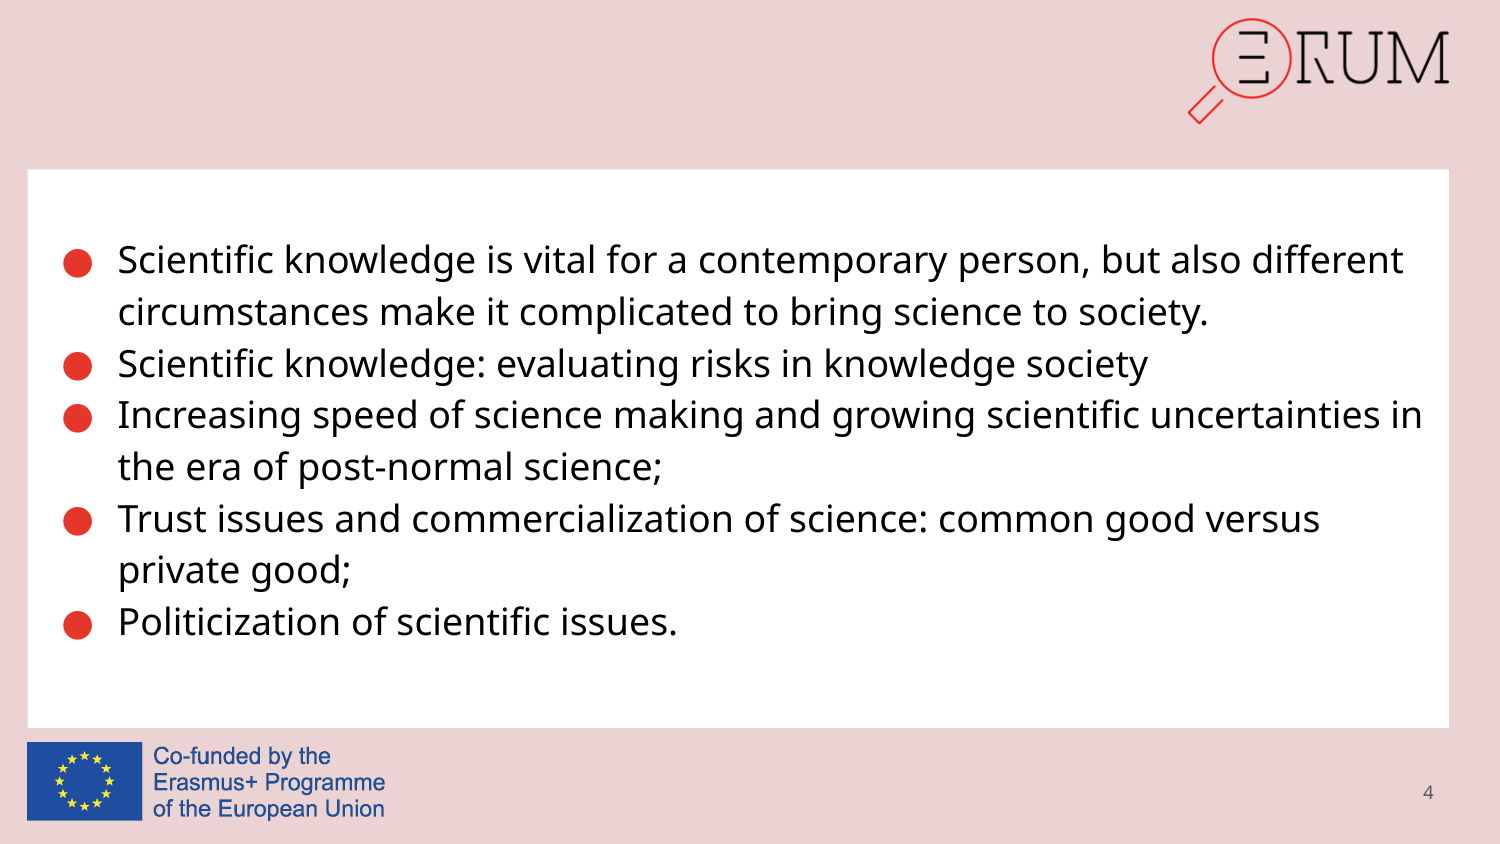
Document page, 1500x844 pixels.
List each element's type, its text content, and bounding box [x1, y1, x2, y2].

slide_number 4 [1358, 761, 1449, 826]
list Scientific knowledge is vital for a contemporary person, but also different circumstances make it complicated to bring science to society. Scientific knowledge: evaluating risks in knowledge society Increasing speed of science making and growing scientific uncertainties in the era of post-normal science; Trust issues and commercialization of science: common good versus private good; Politicization of scientific issues. [27, 169, 1449, 729]
picture [27, 742, 385, 821]
picture [1136, 0, 1500, 137]
